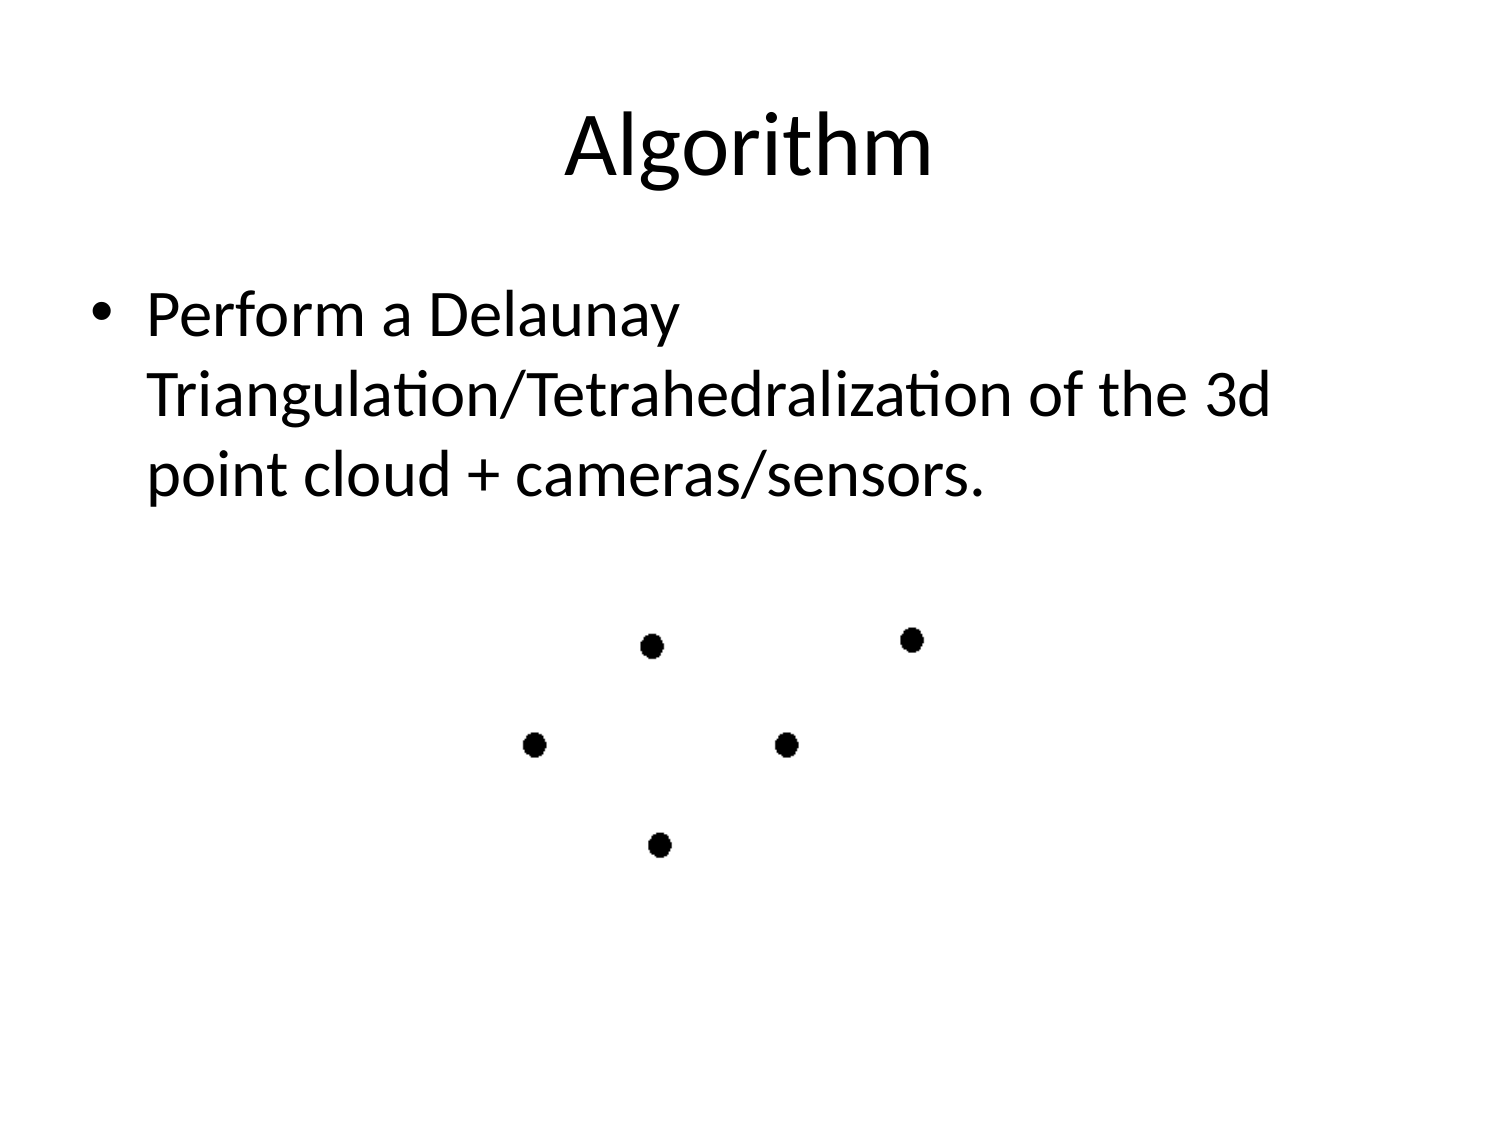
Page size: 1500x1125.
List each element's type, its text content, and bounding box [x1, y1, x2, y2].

list Perform a Delaunay Triangulation/Tetrahedralization of the 3d point cloud + cameras/sensors. [75, 262, 1425, 1005]
picture [337, 512, 1051, 999]
title Algorithm [75, 45, 1425, 233]
